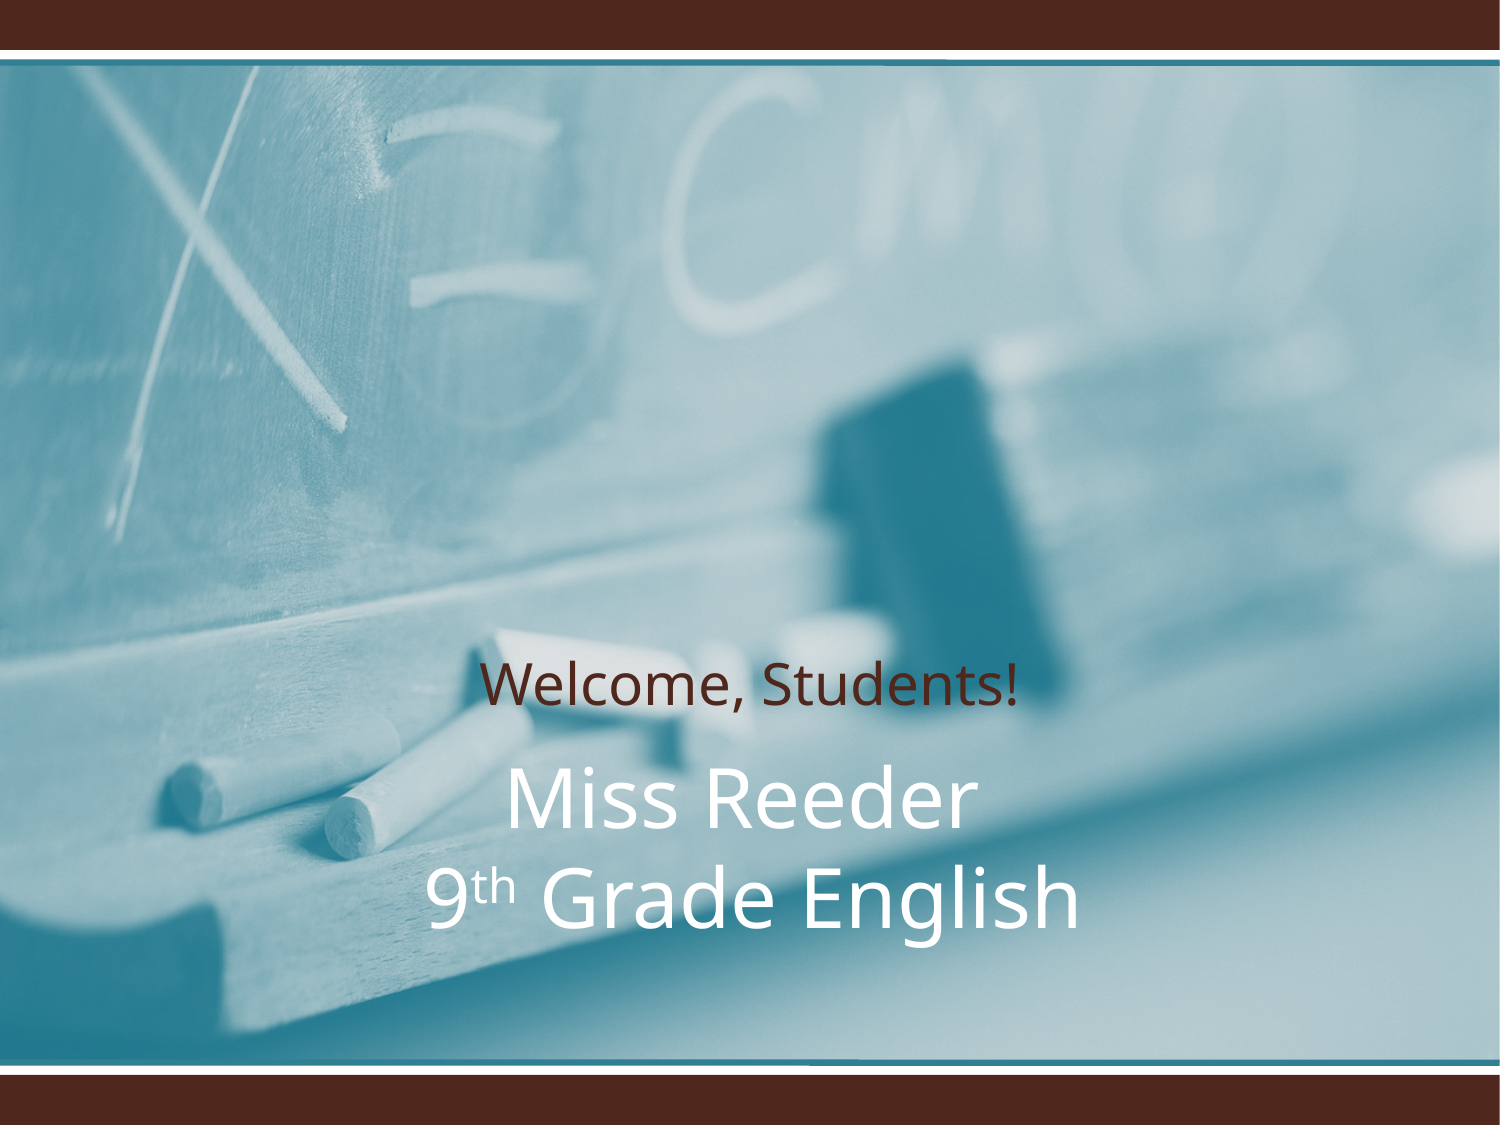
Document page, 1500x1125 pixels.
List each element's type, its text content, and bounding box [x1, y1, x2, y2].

subtitle Welcome, Students! [225, 437, 1275, 725]
title Miss Reeder 9th Grade English [115, 737, 1391, 961]
